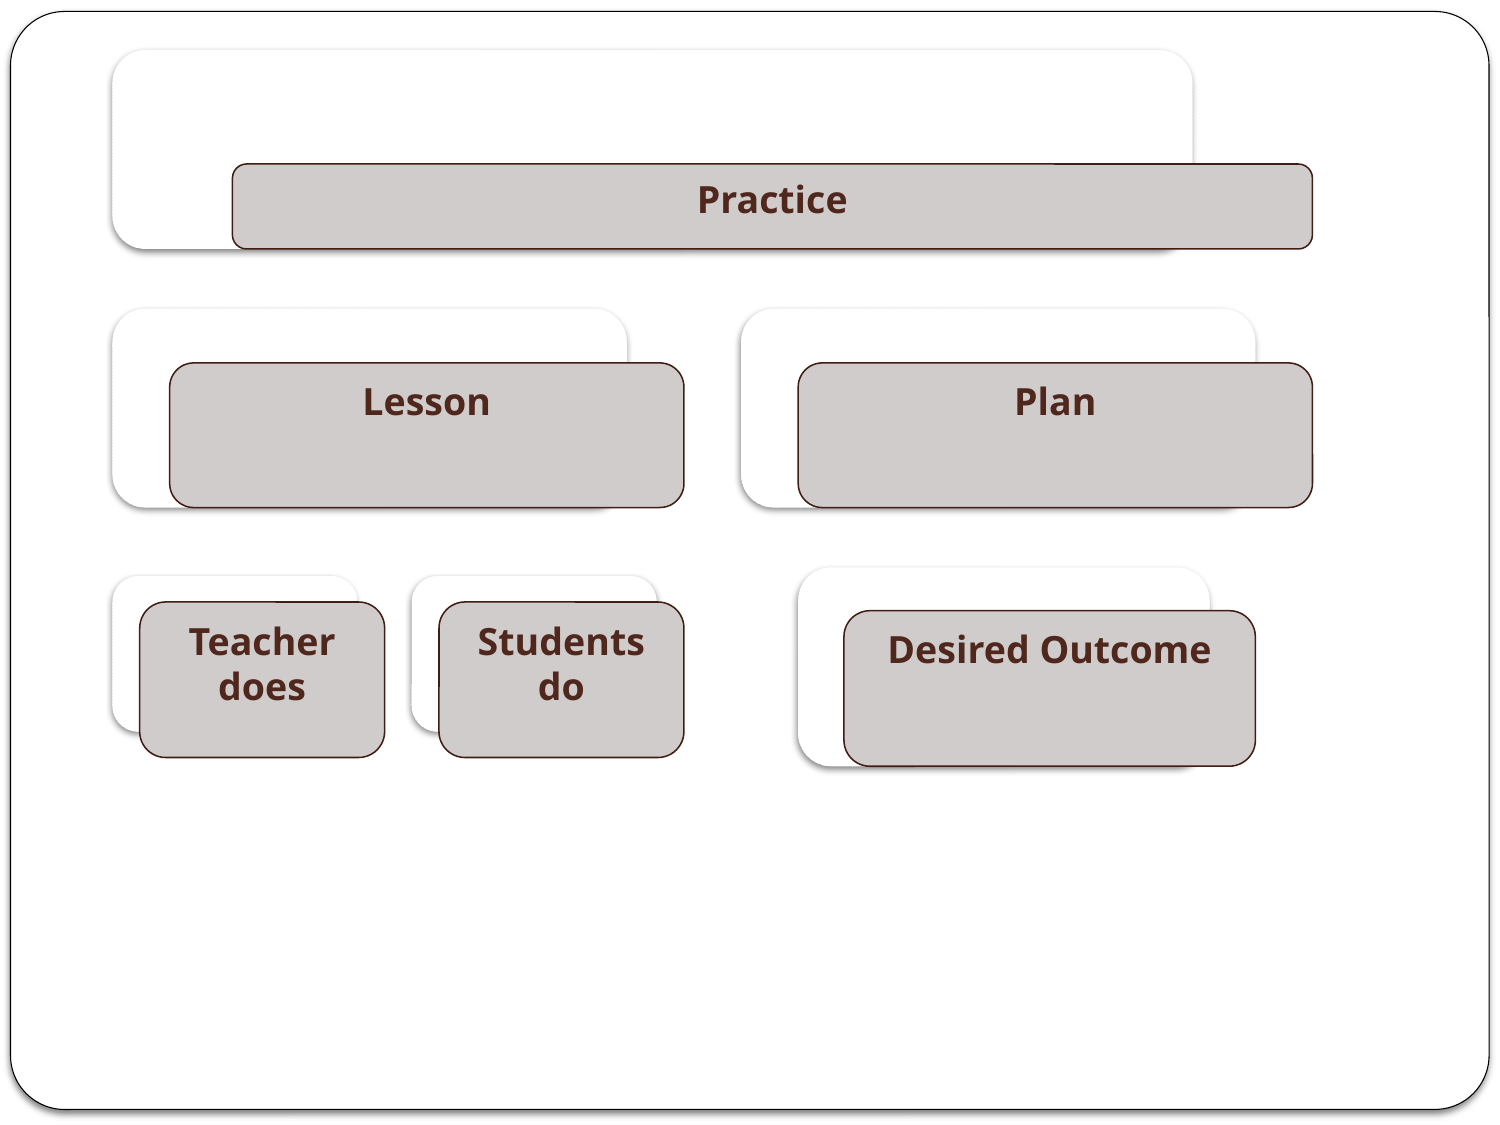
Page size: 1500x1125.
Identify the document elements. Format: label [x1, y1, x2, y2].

list [0, 49, 1463, 1026]
